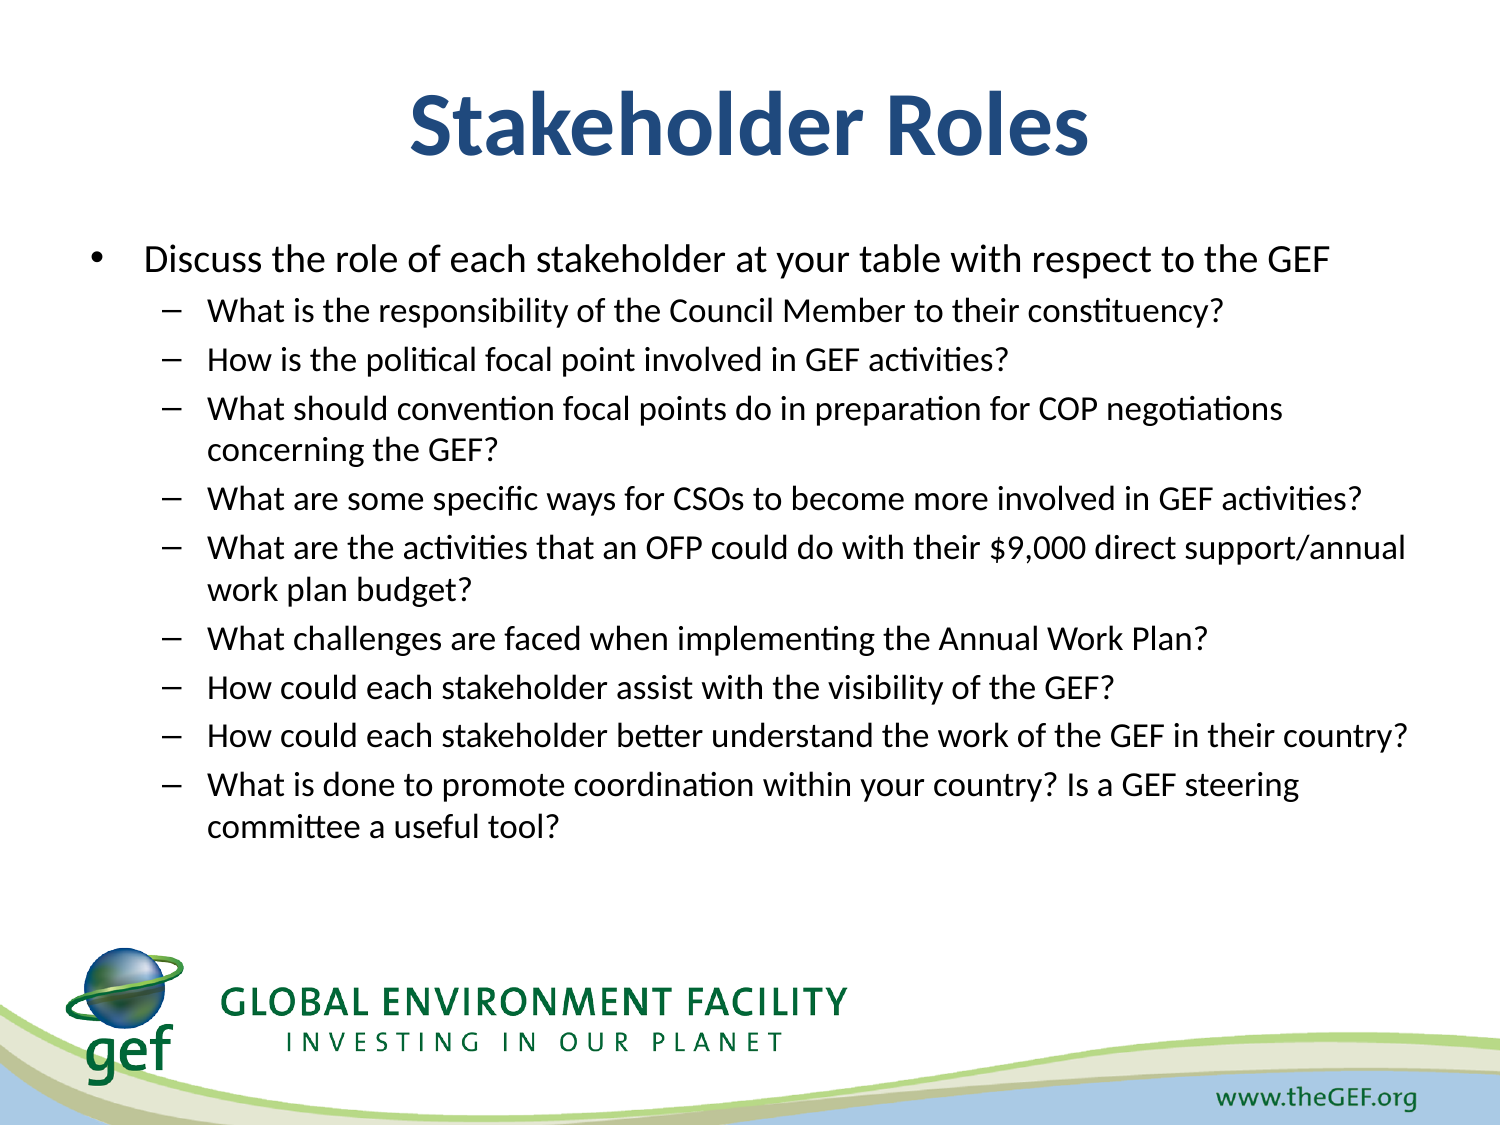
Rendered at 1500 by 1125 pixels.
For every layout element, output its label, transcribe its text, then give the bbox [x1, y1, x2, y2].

picture [0, 920, 1500, 1125]
title Stakeholder Roles [74, 24, 1426, 213]
list Discuss the role of each stakeholder at your table with respect to the GEF What is the responsibility of the Council Member to their constituency? How is the political focal point involved in GEF activities? What should convention focal points do in preparation for COP negotiations concerning the GEF? What are some specific ways for CSOs to become more involved in GEF activities? What are the activities that an OFP could do with their $9,000 direct support/annual work plan budget? What challenges are faced when implementing the Annual Work Plan? How could each stakeholder assist with the visibility of the GEF? How could each stakeholder better understand the work of the GEF in their country? What is done to promote coordination within your country? Is a GEF steering committee a useful tool? [74, 224, 1426, 901]
